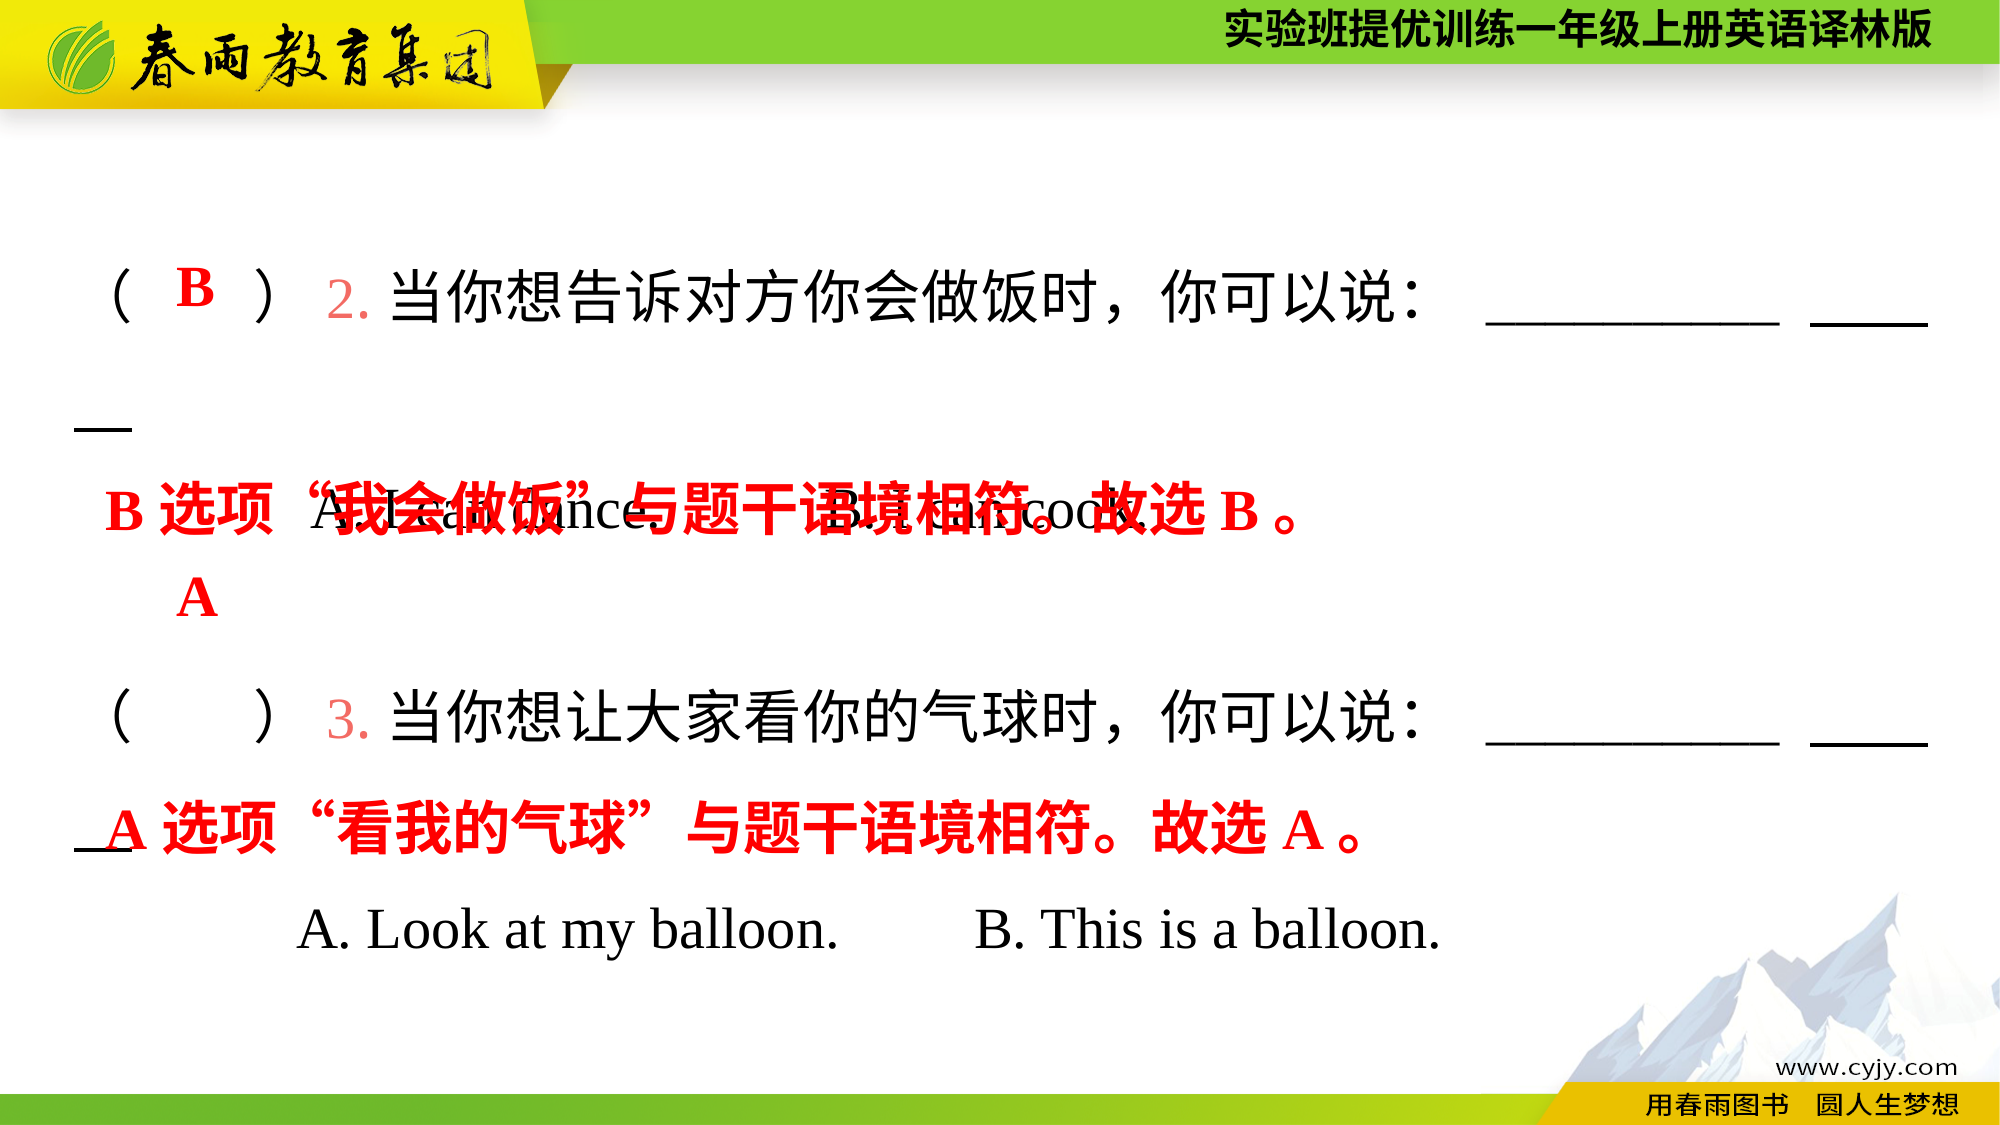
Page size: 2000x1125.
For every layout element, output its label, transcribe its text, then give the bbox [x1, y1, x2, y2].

picture [0, 0, 2000, 1125]
text_box A [161, 550, 234, 636]
list （ ）2.当你想告诉对方你会做饭时，你可以说： __________ A. I can dance. B. I can cook. （ ）3.当你想让大家看你的气球时，你可以说： __________ A. Look at my balloon. B. This is a balloon. [59, 218, 1944, 764]
text_box B [161, 240, 231, 326]
text_box A选项“看我的气球”与题干语境相符。故选A。 [90, 748, 1975, 869]
text_box B选项“我会做饭”与题干语境相符。故选B。 [90, 429, 1975, 550]
